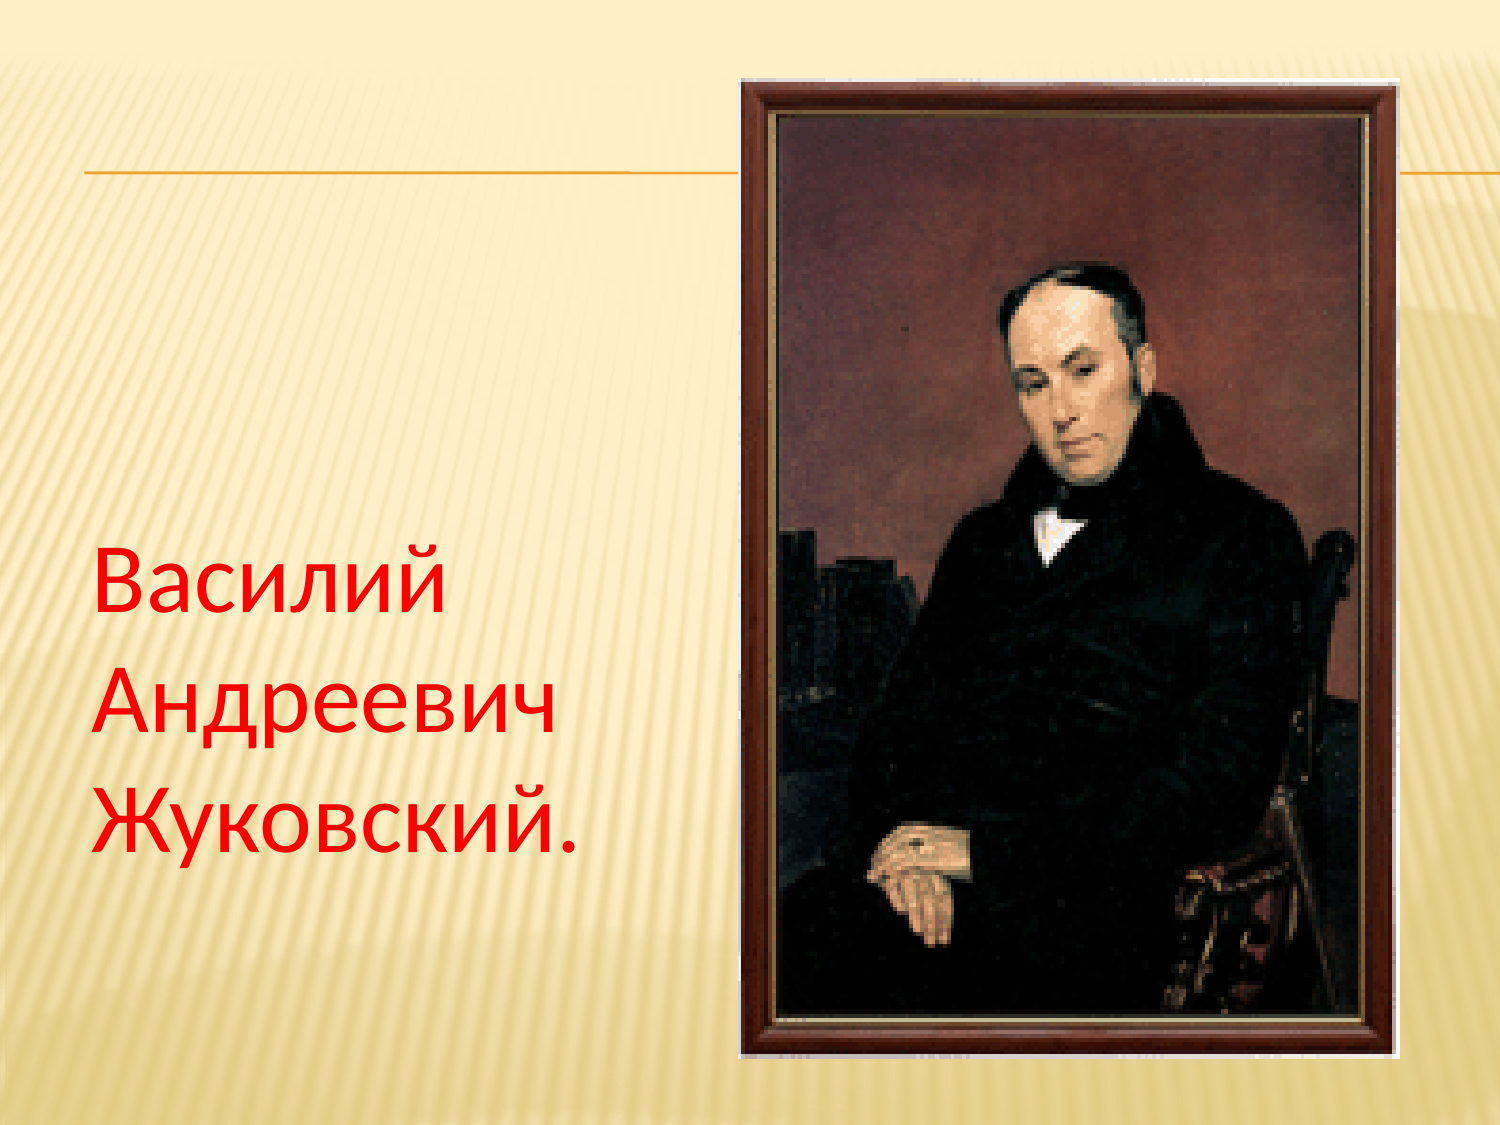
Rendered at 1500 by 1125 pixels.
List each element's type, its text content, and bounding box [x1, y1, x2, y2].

text_box Василий Андреевич Жуковский. [76, 505, 632, 881]
picture [737, 77, 1400, 1059]
